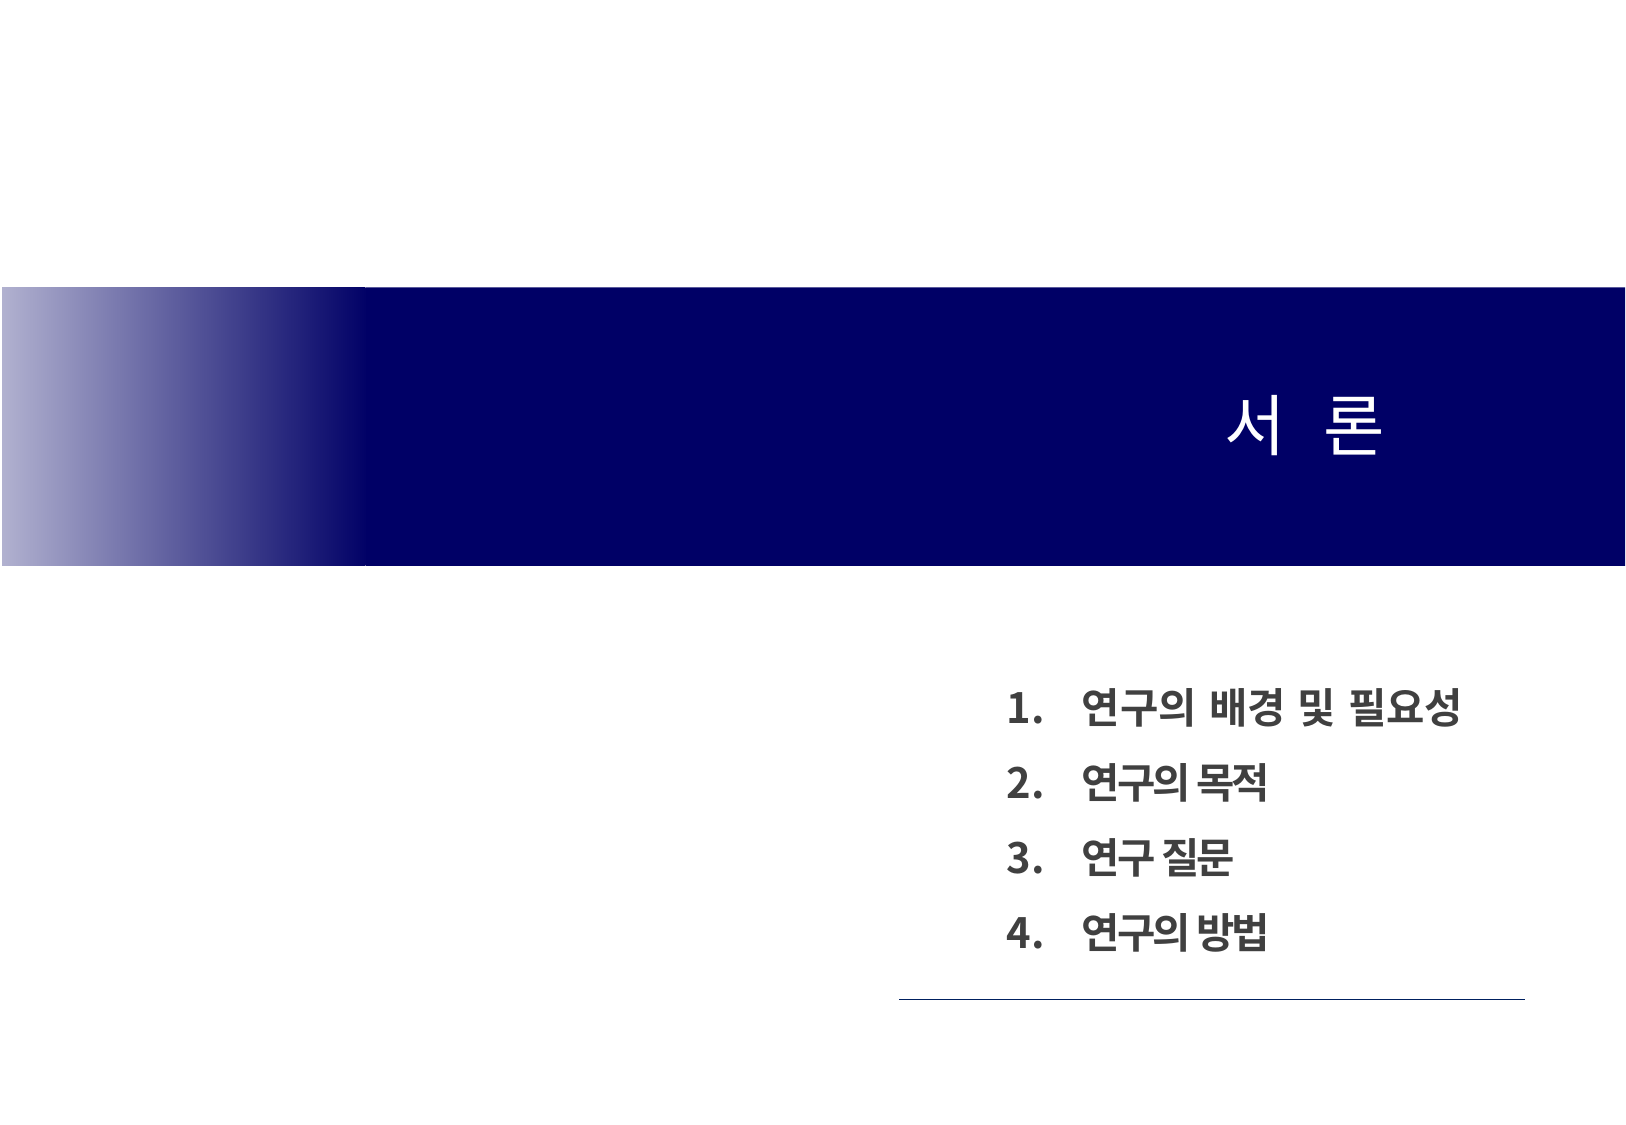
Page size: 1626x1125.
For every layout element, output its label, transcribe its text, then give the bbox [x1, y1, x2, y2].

text_box 서 론 [328, 303, 1400, 545]
text_box 연구의 배경 및 필요성 연구의 목적 연구 질문 연구의 방법 [915, 649, 1593, 965]
